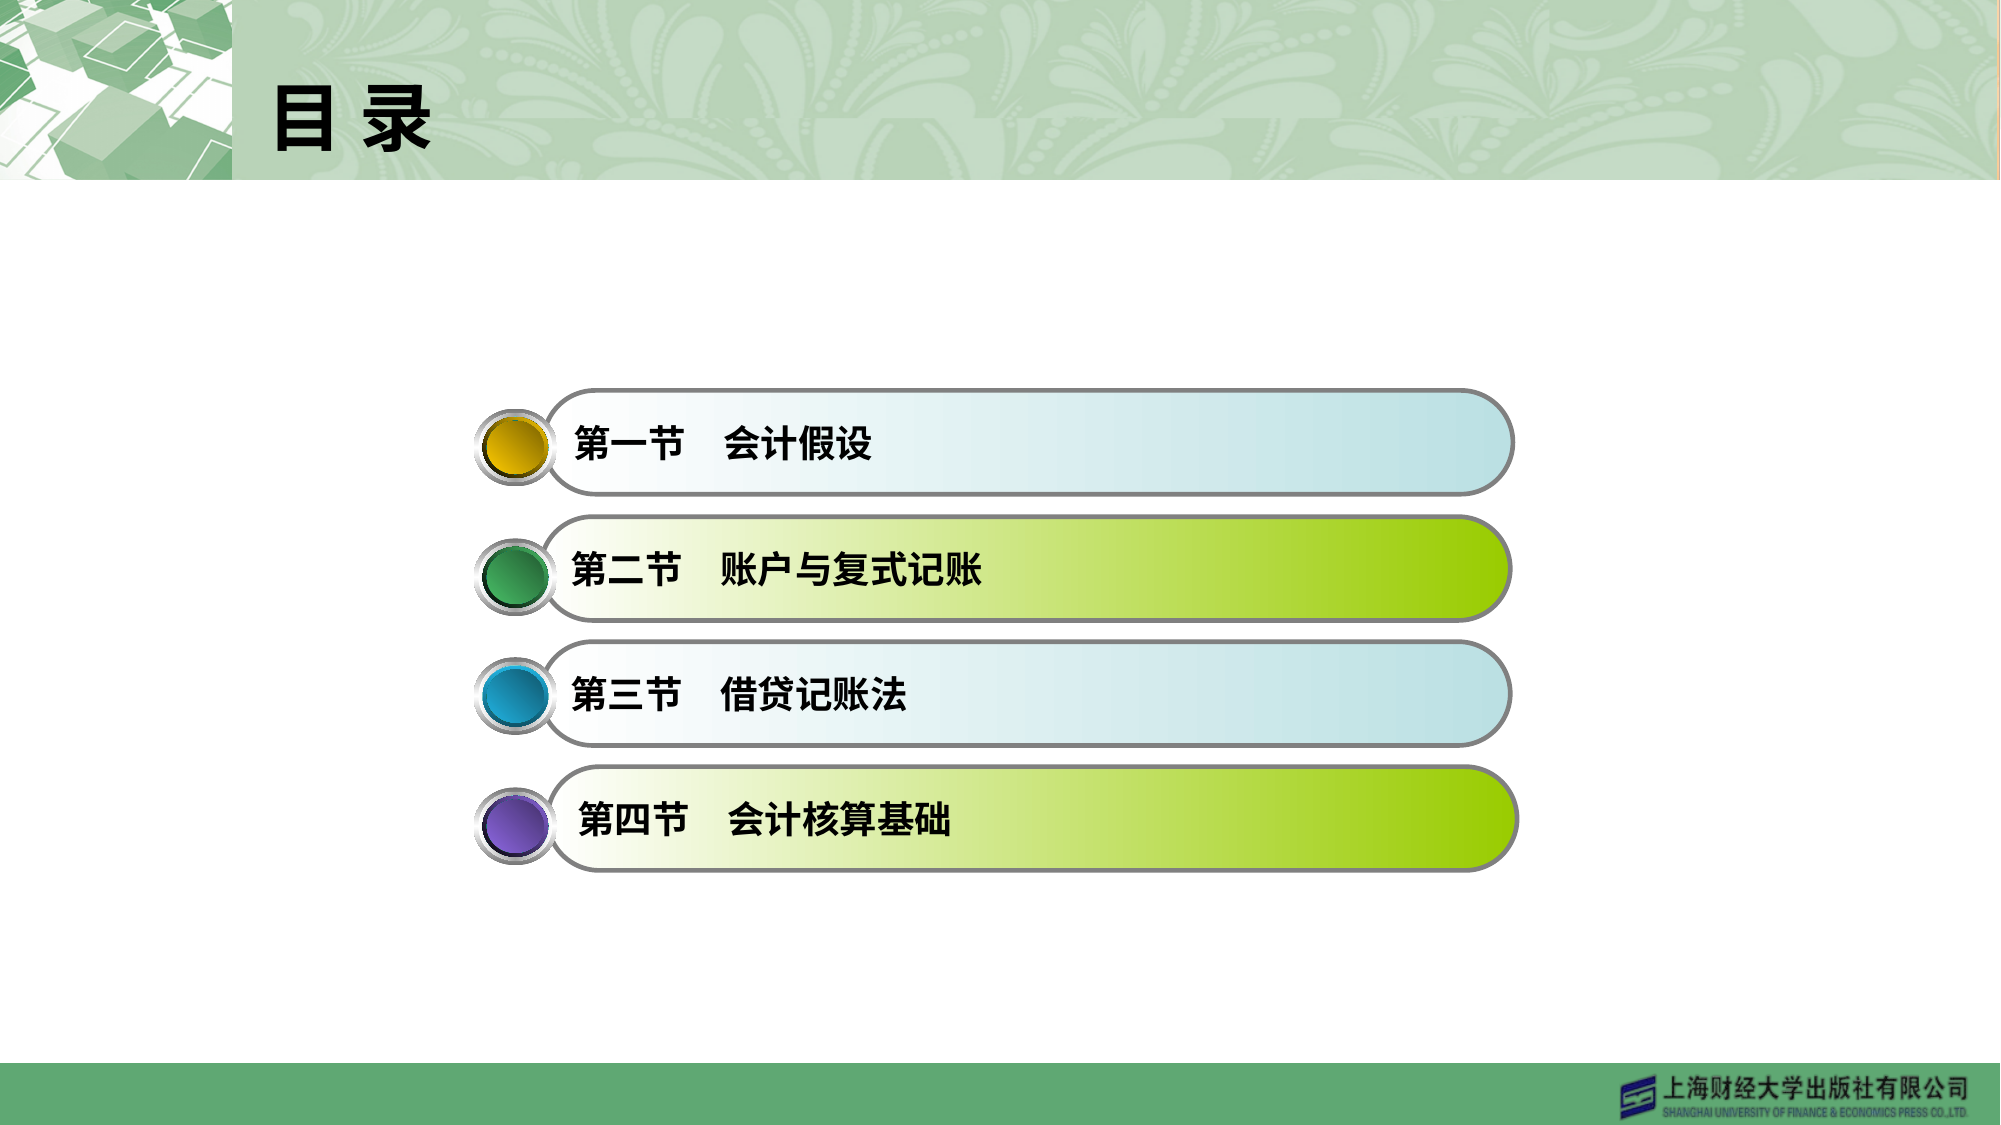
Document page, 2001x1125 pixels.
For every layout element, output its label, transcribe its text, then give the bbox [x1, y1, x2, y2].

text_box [473, 390, 1518, 871]
title 目 录 [252, 64, 1609, 168]
picture [0, 0, 2001, 1125]
text_box [593, 168, 1427, 274]
